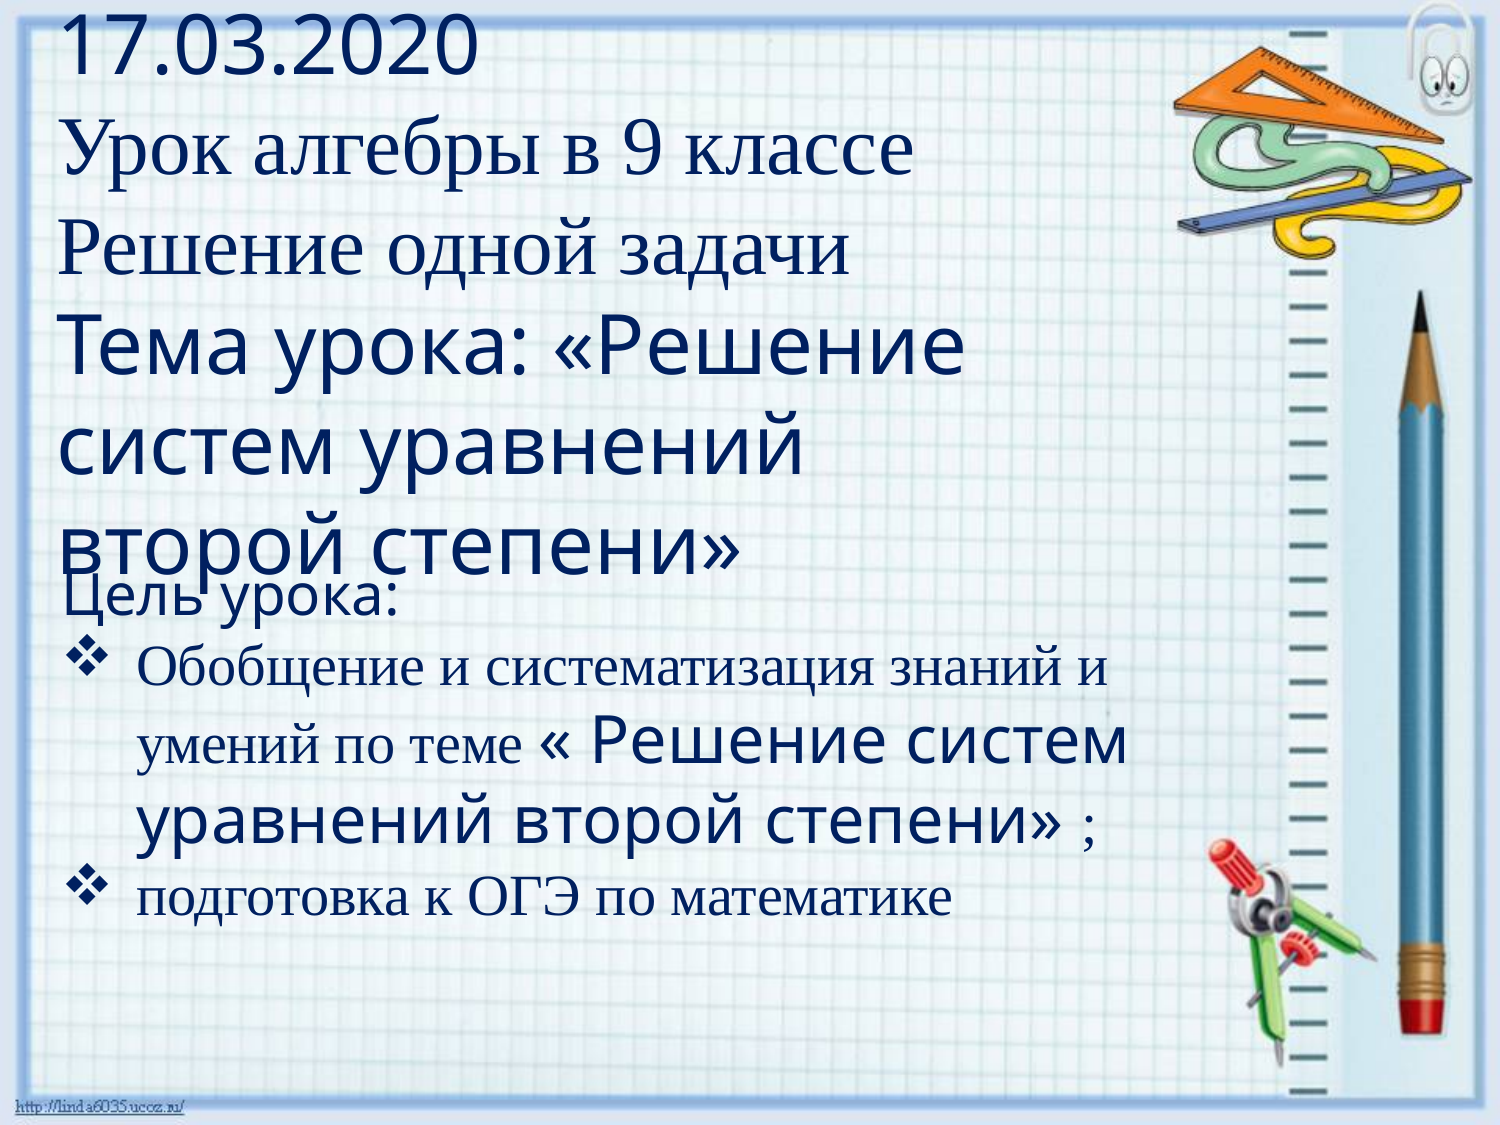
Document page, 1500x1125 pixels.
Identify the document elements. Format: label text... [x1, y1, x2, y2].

title 17.03.2020 Урок алгебры в 9 классе Решение одной задачи Тема урока: «Решение систем уравнений второй степени» [41, 172, 1081, 409]
picture [0, 0, 1500, 1125]
text_box Цель урока: Обобщение и систематизация знаний и умений по теме « Решение систем уравнений второй степени» ; подготовка к ОГЭ по математике [46, 549, 1263, 935]
